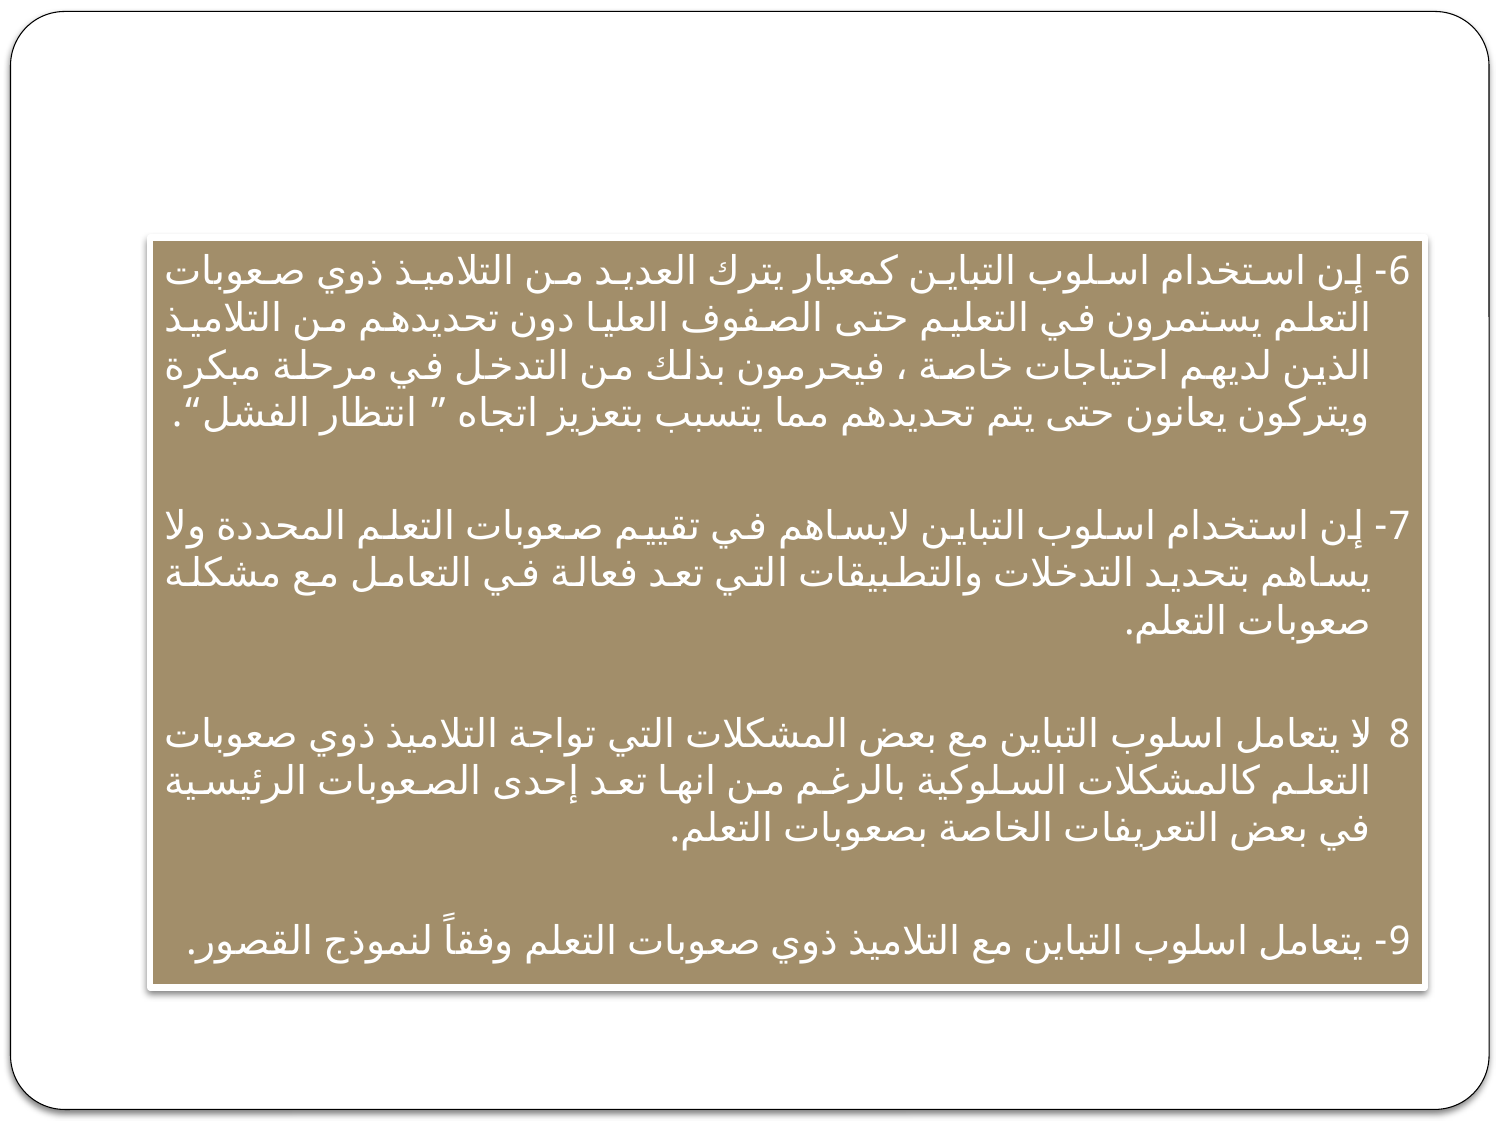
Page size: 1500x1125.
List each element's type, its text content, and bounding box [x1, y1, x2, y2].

list 6- إن استخدام اسلوب التباين كمعيار يترك العديد من التلاميذ ذوي صعوبات التعلم يستمرون في التعليم حتى الصفوف العليا دون تحديدهم من التلاميذ الذين لديهم احتياجات خاصة ، فيحرمون بذلك من التدخل في مرحلة مبكرة ويتركون يعانون حتى يتم تحديدهم مما يتسبب بتعزيز اتجاه ” انتظار الفشل“. 7- إن استخدام اسلوب التباين لايساهم في تقييم صعوبات التعلم المحددة ولا يساهم بتحديد التدخلات والتطبيقات التي تعد فعالة في التعامل مع مشكلة صعوبات التعلم. 8-لا يتعامل اسلوب التباين مع بعض المشكلات التي تواجة التلاميذ ذوي صعوبات التعلم كالمشكلات السلوكية بالرغم من انها تعد إحدى الصعوبات الرئيسية في بعض التعريفات الخاصة بصعوبات التعلم. 9- يتعامل اسلوب التباين مع التلاميذ ذوي صعوبات التعلم وفقاً لنموذج القصور. [147, 234, 1428, 991]
